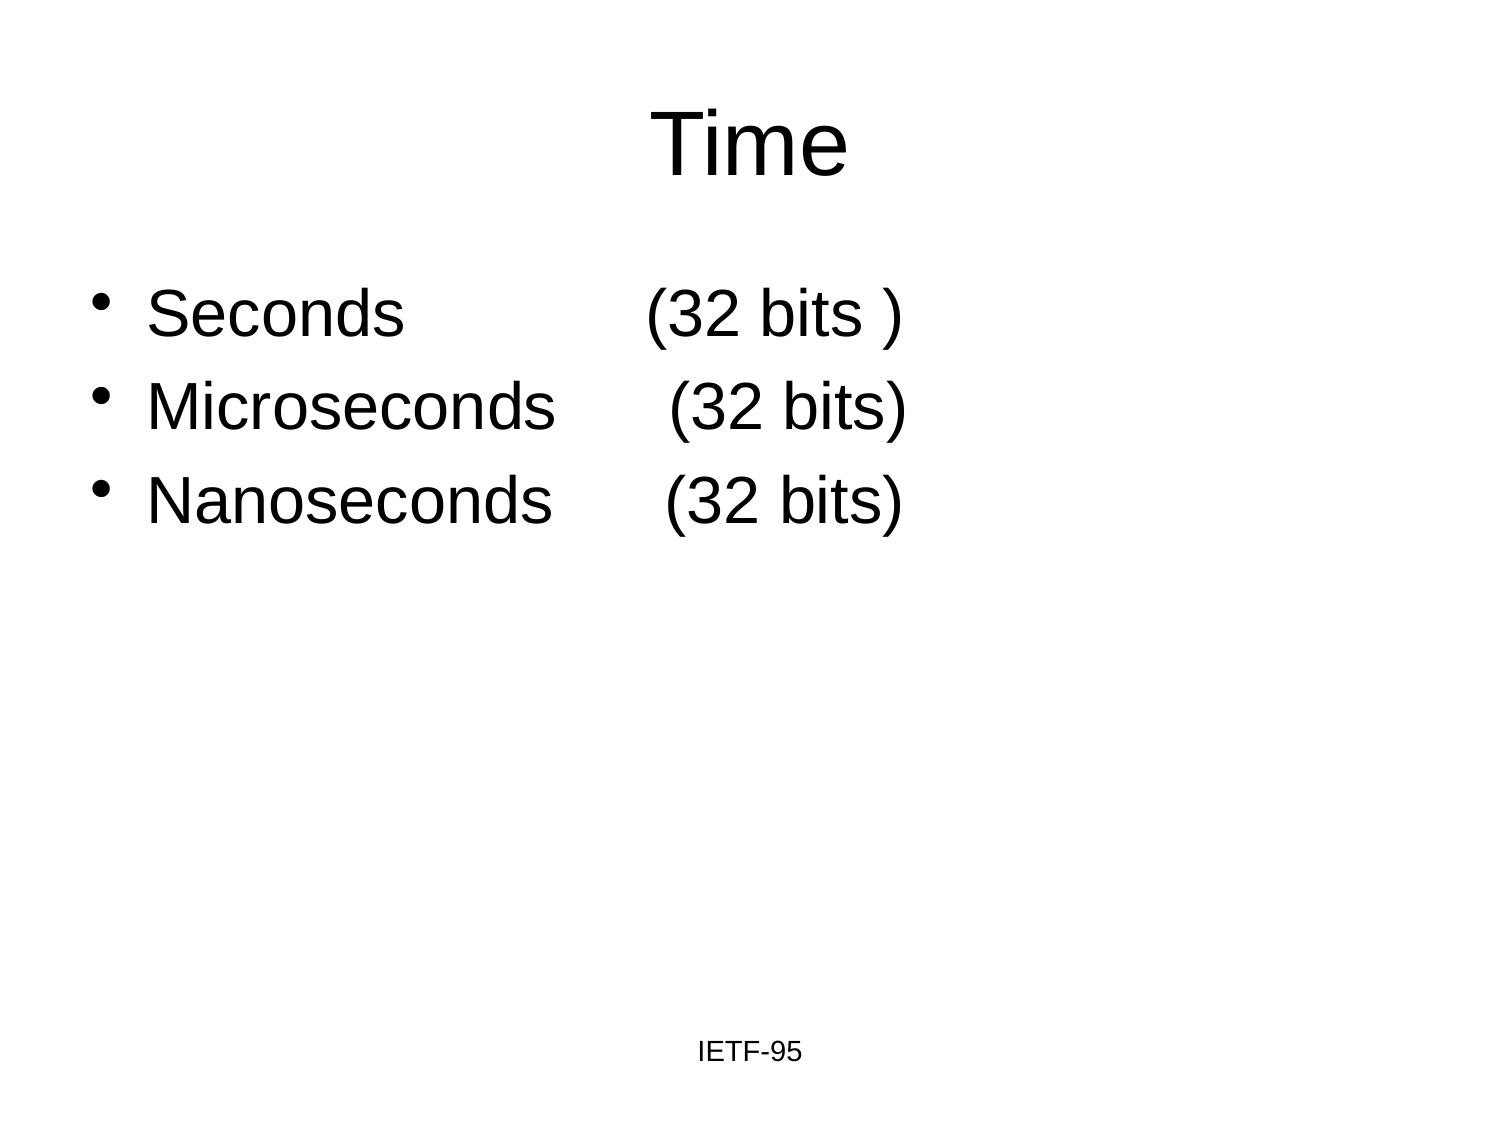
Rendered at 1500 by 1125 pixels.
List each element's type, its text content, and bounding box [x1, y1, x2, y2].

footer IETF-95 [512, 1024, 988, 1103]
list Seconds (32 bits ) Microseconds (32 bits) Nanoseconds (32 bits) [75, 262, 1425, 1005]
title Time [75, 45, 1425, 233]
